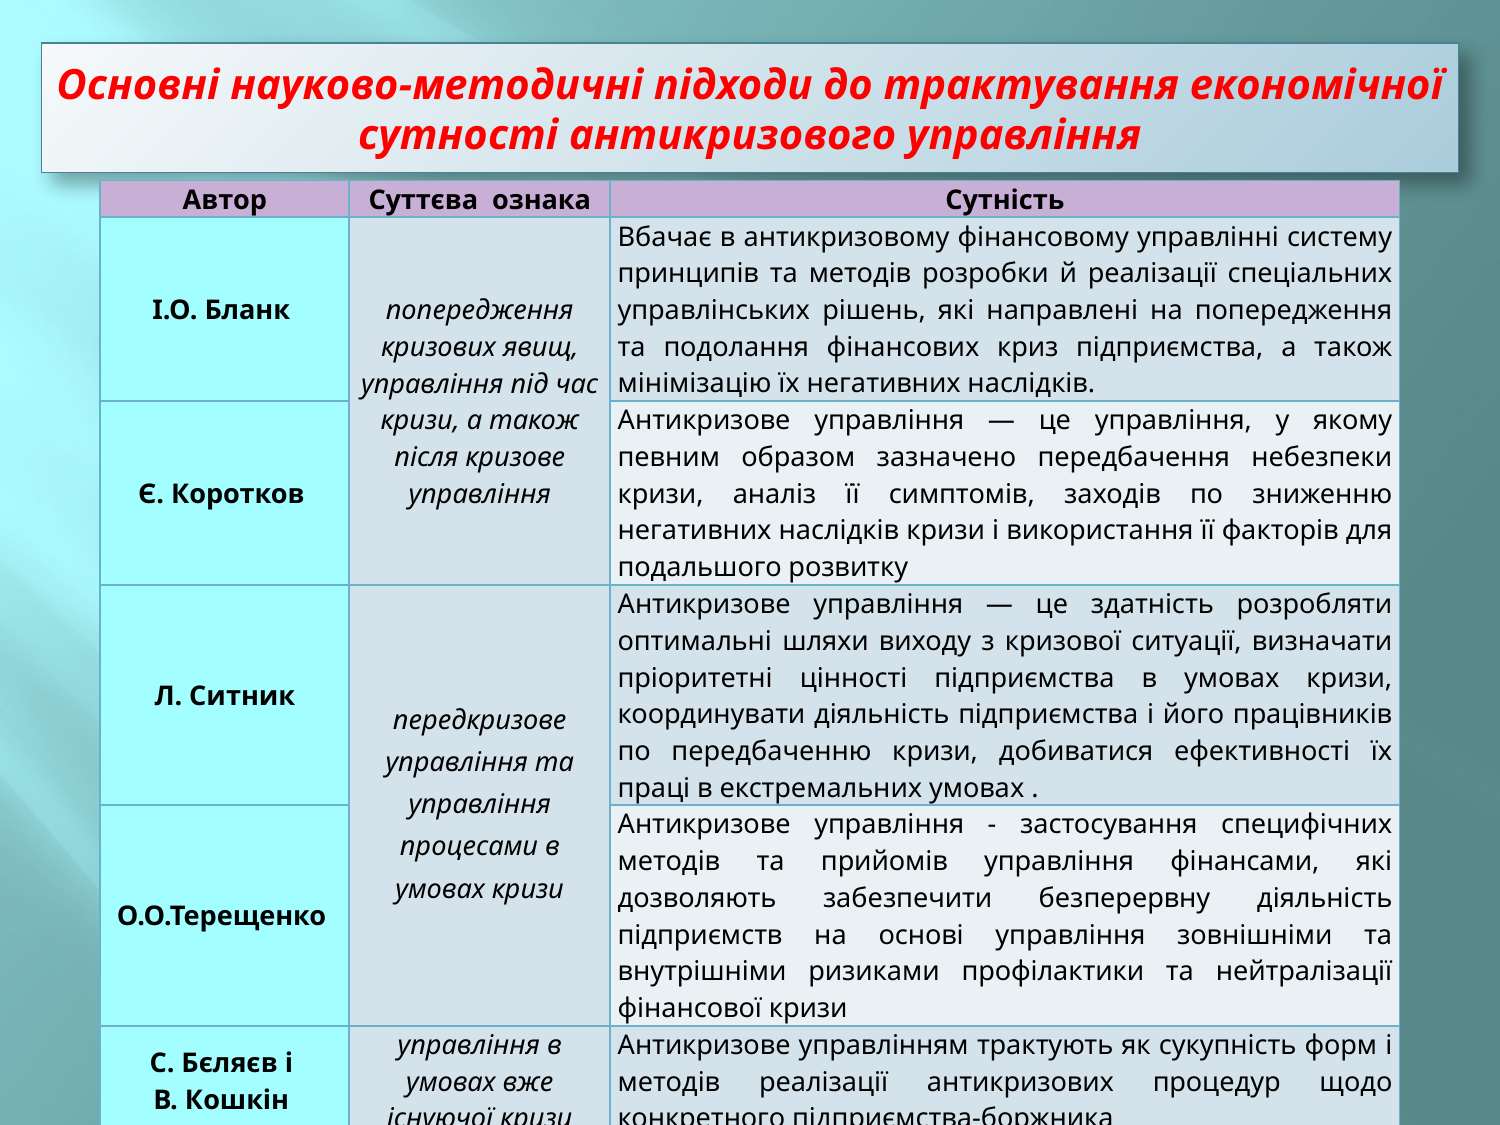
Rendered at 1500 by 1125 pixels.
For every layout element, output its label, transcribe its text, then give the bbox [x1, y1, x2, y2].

table_cell управління в умовах вже існуючої кризи [350, 1027, 609, 1125]
table_cell Л. Ситник [101, 586, 348, 804]
table_cell Вбачає в антикризовому фінансовому управлінні систему принципів та методів розробки й реалізації спеціальних управлінських рішень, які направлені на попередження та подолання фінансових криз підприємства, а також мінімізацію їх негативних наслідків. [611, 218, 1399, 400]
table_cell О.О.Терещенко [101, 806, 348, 1025]
table_cell Антикризове управлінням трактують як сукупність форм і методів реалізації антикризових процедур щодо конкретного підприємства-боржника [611, 1027, 1399, 1125]
table_cell передкризове управління та управління процесами в умовах кризи [350, 586, 609, 1025]
table_cell С. Бєляєв і В. Кошкін [101, 1027, 348, 1125]
table_cell Антикризове управління — це здатність розробляти оптимальні шляхи виходу з кризової ситуації, визначати пріоритетні цінності підприємства в умовах кризи, координувати діяльність підприємства і його працівників по передбаченню кризи, добиватися ефективності їх праці в екстремальних умовах . [611, 586, 1399, 804]
table_header Сутність [611, 181, 1399, 216]
table_cell І.О. Бланк [101, 218, 348, 400]
table_header Автор [101, 181, 348, 216]
table_cell попередження кризових явищ, управління під час кризи, а також після кризове управління [350, 218, 609, 584]
table_cell Антикризове управління — це управління, у якому певним образом зазначено передбачення небезпеки кризи, аналіз її симптомів, заходів по зниженню негативних наслідків кризи і використання її факторів для подальшого розвитку [611, 402, 1399, 584]
title Основні науково-методичні підходи до трактування економічної сутності антикризового управління [41, 42, 1459, 173]
table_cell Є. Коротков [101, 402, 348, 584]
table_cell Антикризове управління - застосування специфічних методів та прийомів управління фінансами, які дозволяють забезпечити безперервну діяльність підприємств на основі управління зовнішніми та внутрішніми ризиками профілактики та нейтралізації фінансової кризи [611, 806, 1399, 1025]
table_header Суттєва ознака [350, 181, 609, 216]
